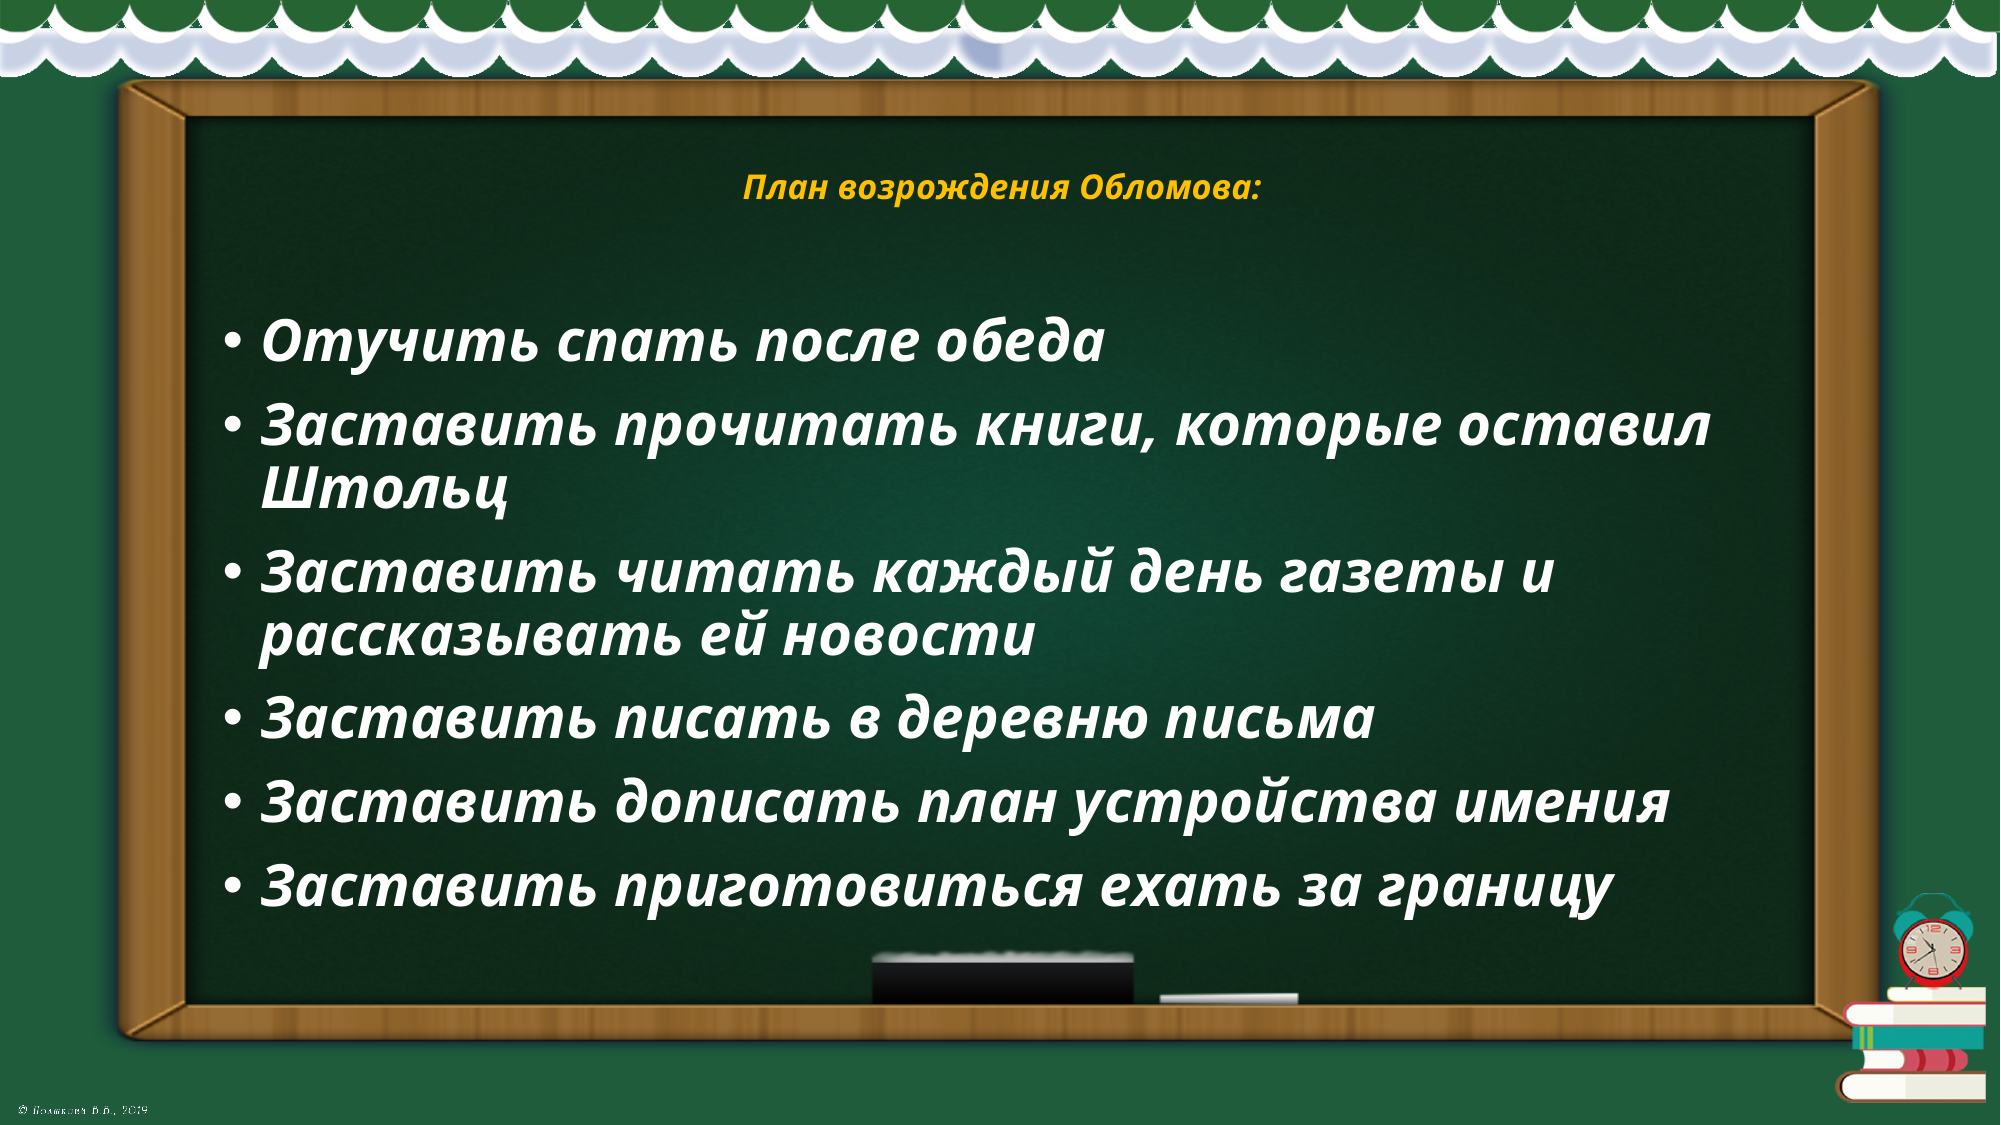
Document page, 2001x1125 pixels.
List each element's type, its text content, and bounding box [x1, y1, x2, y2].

list Отучить спать после обеда Заставить прочитать книги, которые оставил Штольц Заставить читать каждый день газеты и рассказывать ей новости Заставить писать в деревню письма Заставить дописать план устройства имения Заставить приготовиться ехать за границу [207, 303, 1792, 1009]
title План возрождения Обломова: [209, 121, 1796, 294]
picture [0, 0, 2000, 1103]
picture [10, 1089, 159, 1125]
